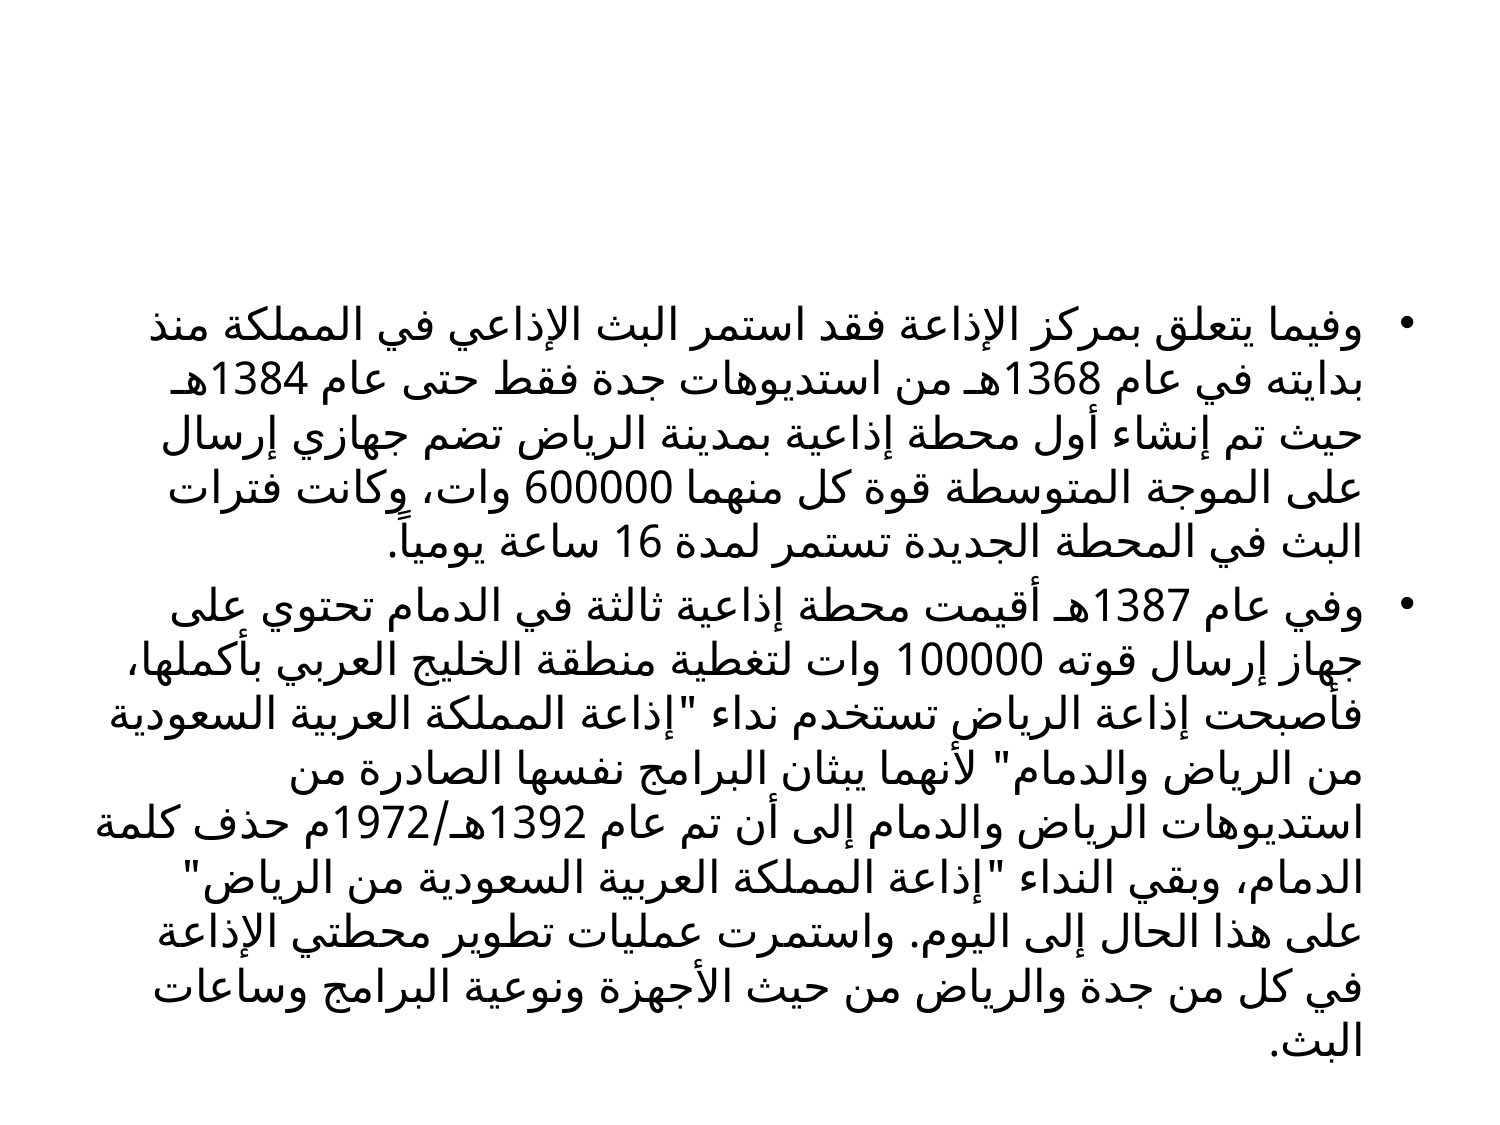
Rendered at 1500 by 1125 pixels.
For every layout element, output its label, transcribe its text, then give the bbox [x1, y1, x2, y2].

list وفيما يتعلق بمركز الإذاعة فقد استمر البث الإذاعي في المملكة منذ بدايته في عام 1368هـ من استديوهات جدة فقط حتى عام 1384هـ حيث تم إنشاء أول محطة إذاعية بمدينة الرياض تضم جهازي إرسال على الموجة المتوسطة قوة كل منهما 600000 وات، وكانت فترات البث في المحطة الجديدة تستمر لمدة 16 ساعة يومياً. وفي عام 1387هـ أقيمت محطة إذاعية ثالثة في الدمام تحتوي على جهاز إرسال قوته 100000 وات لتغطية منطقة الخليج العربي بأكملها، فأصبحت إذاعة الرياض تستخدم نداء "إذاعة المملكة العربية السعودية من الرياض والدمام" لأنهما يبثان البرامج نفسها الصادرة من استديوهات الرياض والدمام إلى أن تم عام 1392هـ/1972م حذف كلمة الدمام، وبقي النداء "إذاعة المملكة العربية السعودية من الرياض" على هذا الحال إلى اليوم. واستمرت عمليات تطوير محطتي الإذاعة في كل من جدة والرياض من حيث الأجهزة ونوعية البرامج وساعات البث. [75, 287, 1425, 1075]
